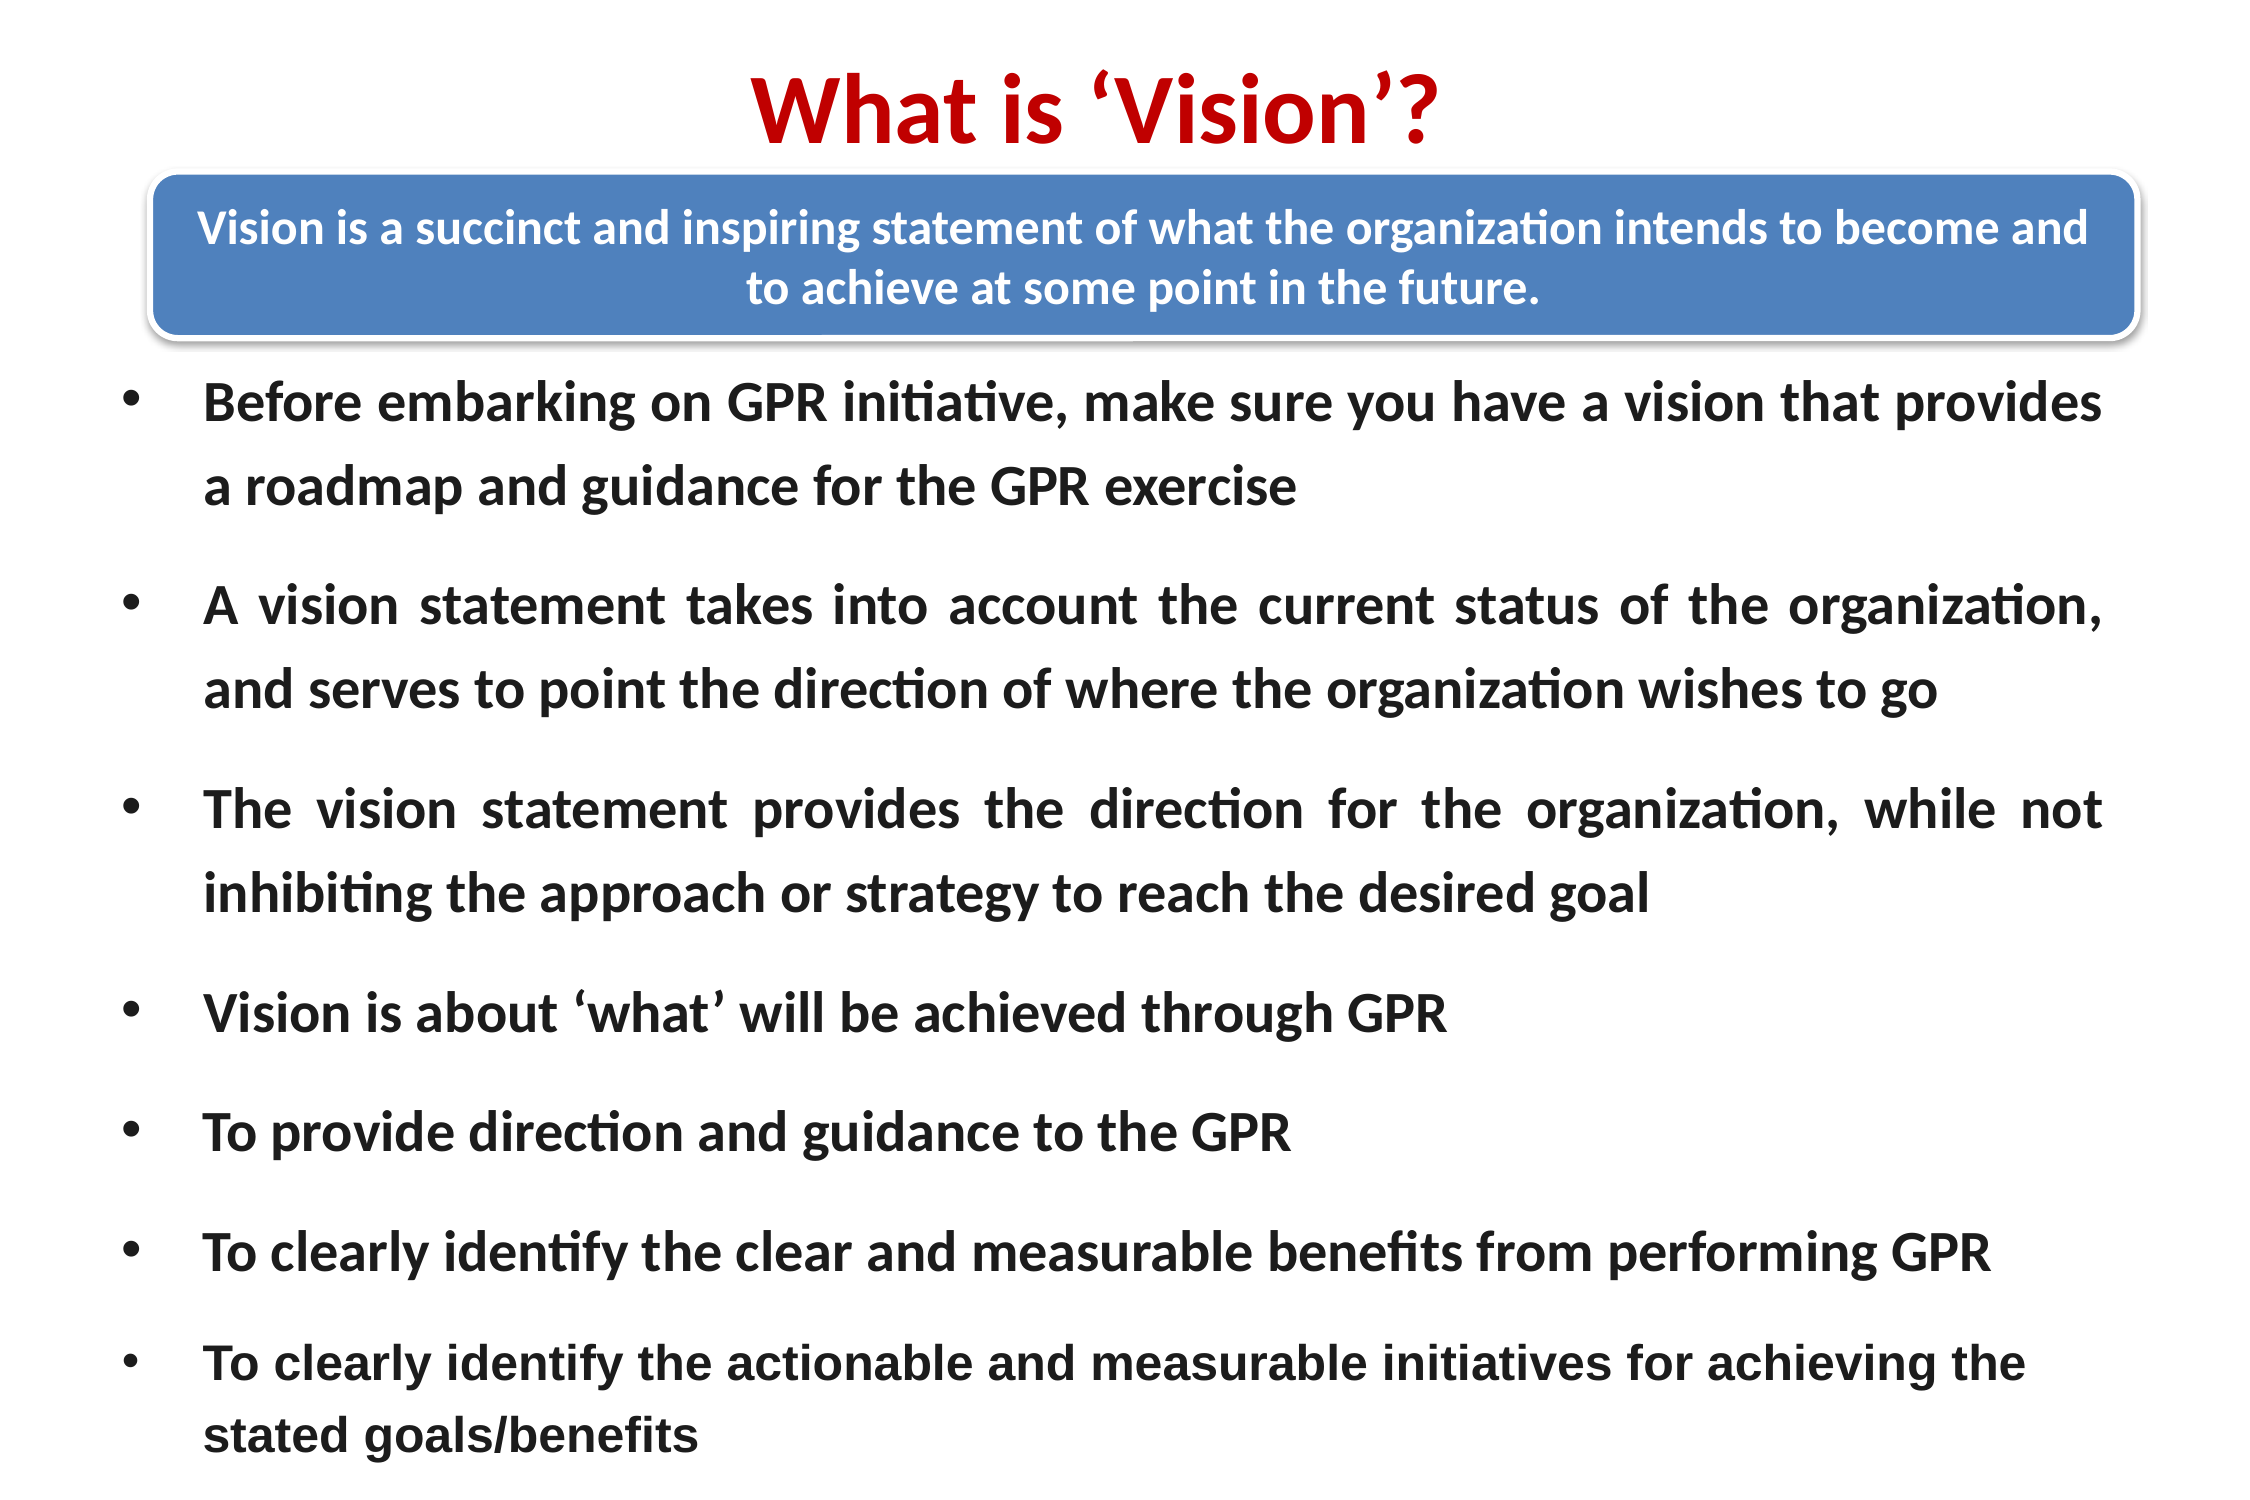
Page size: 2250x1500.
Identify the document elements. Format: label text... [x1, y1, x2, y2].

list Before embarking on GPR initiative, make sure you have a vision that provides a roadmap and guidance for the GPR exercise A vision statement takes into account the current status of the organization, and serves to point the direction of where the organization wishes to go The vision statement provides the direction for the organization, while not inhibiting the approach or strategy to reach the desired goal Vision is about ‘what’ will be achieved through GPR To provide direction and guidance to the GPR To clearly identify the clear and measurable benefits from performing GPR To clearly identify the actionable and measurable initiatives for achieving the stated goals/benefits [100, 338, 2126, 1500]
text_box Vision is a succinct and inspiring statement of what the organization intends to become and to achieve at some point in the future. [146, 168, 2141, 342]
title What is ‘Vision’? [75, 33, 2119, 174]
